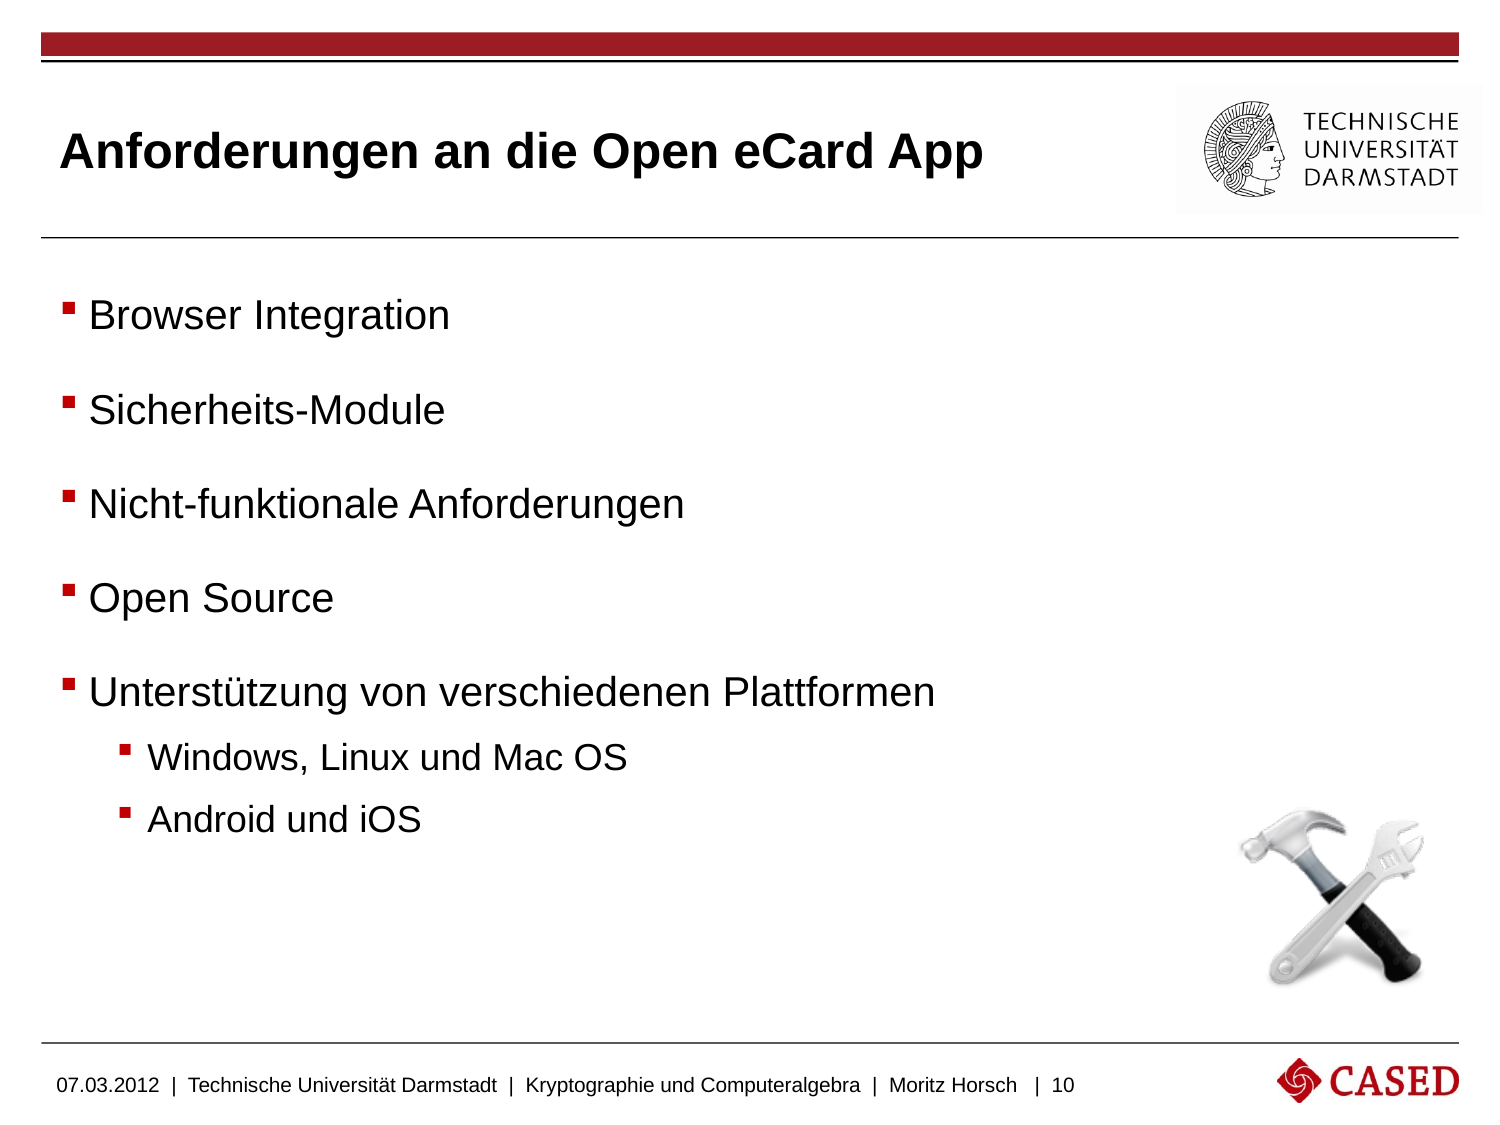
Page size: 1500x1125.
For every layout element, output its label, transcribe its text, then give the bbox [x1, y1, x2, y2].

title Anforderungen an die Open eCard App [58, 79, 1149, 218]
picture [1277, 1058, 1459, 1103]
list Browser Integration Sicherheits-Module Nicht-funktionale Anforderungen Open Source Unterstützung von verschiedenen Plattformen Windows, Linux und Mac OS Android und iOS [58, 265, 1448, 1001]
picture [1233, 805, 1430, 1001]
picture [1175, 84, 1483, 214]
